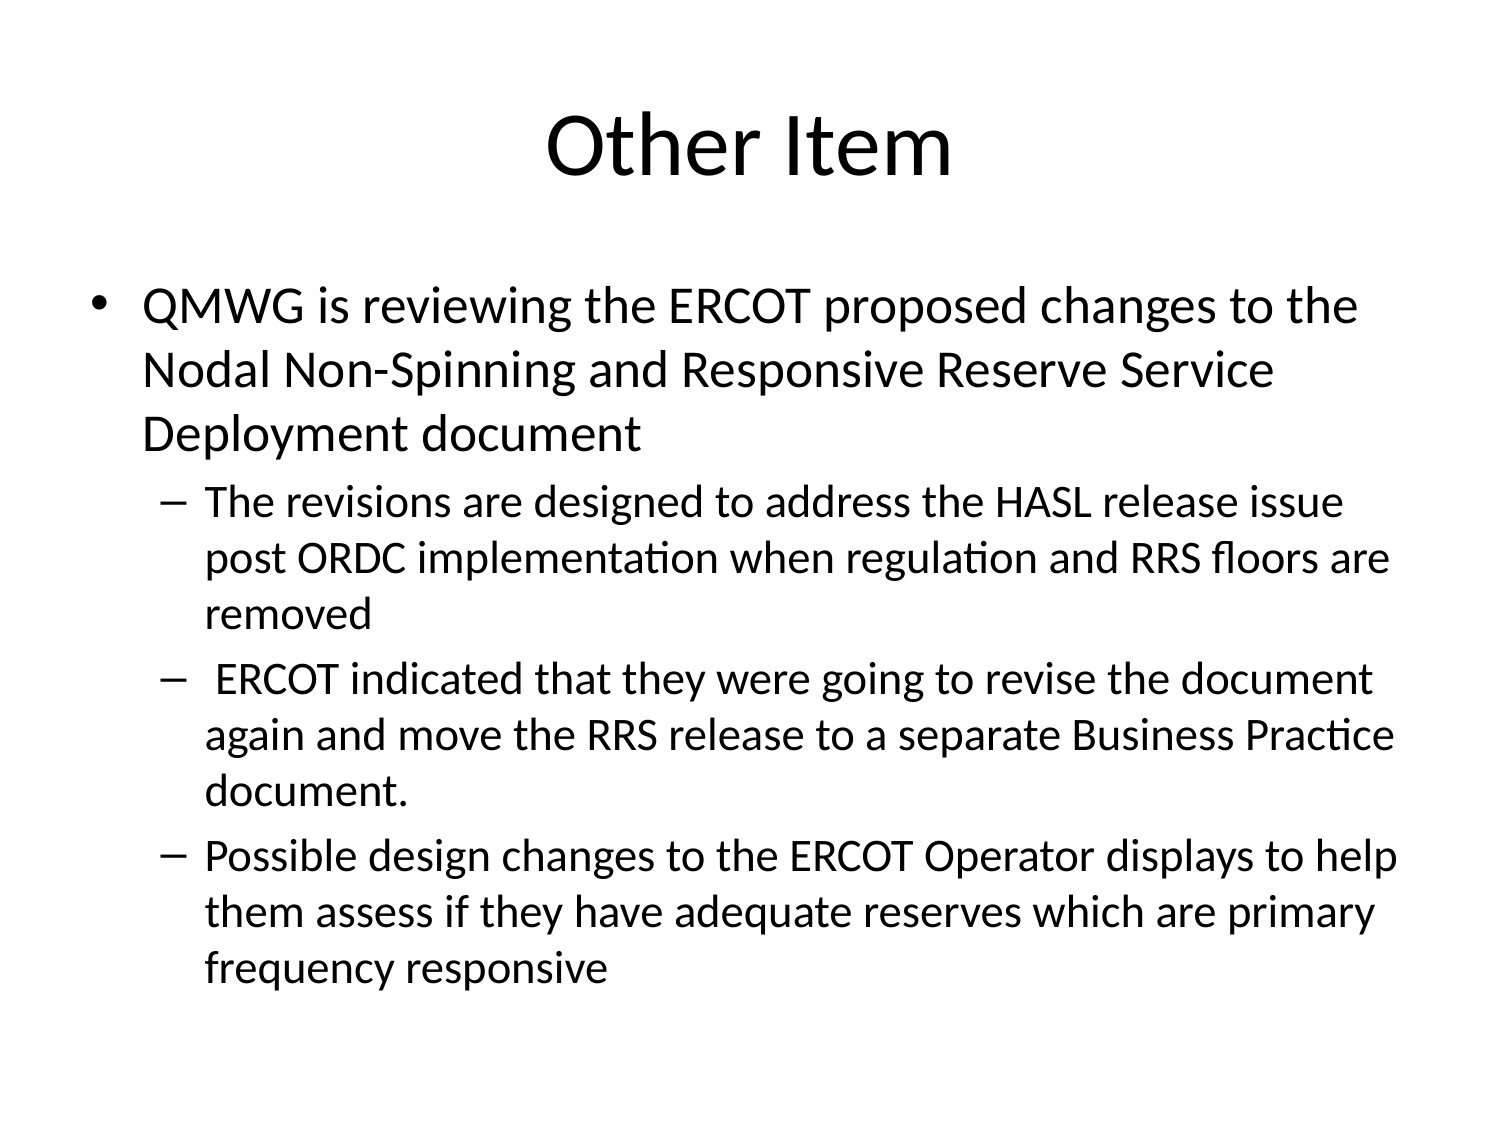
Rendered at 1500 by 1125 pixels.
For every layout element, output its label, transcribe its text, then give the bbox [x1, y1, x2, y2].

list QMWG is reviewing the ERCOT proposed changes to the Nodal Non-Spinning and Responsive Reserve Service Deployment document The revisions are designed to address the HASL release issue post ORDC implementation when regulation and RRS floors are removed ERCOT indicated that they were going to revise the document again and move the RRS release to a separate Business Practice document. Possible design changes to the ERCOT Operator displays to help them assess if they have adequate reserves which are primary frequency responsive [75, 262, 1425, 1005]
title Other Item [75, 45, 1425, 233]
